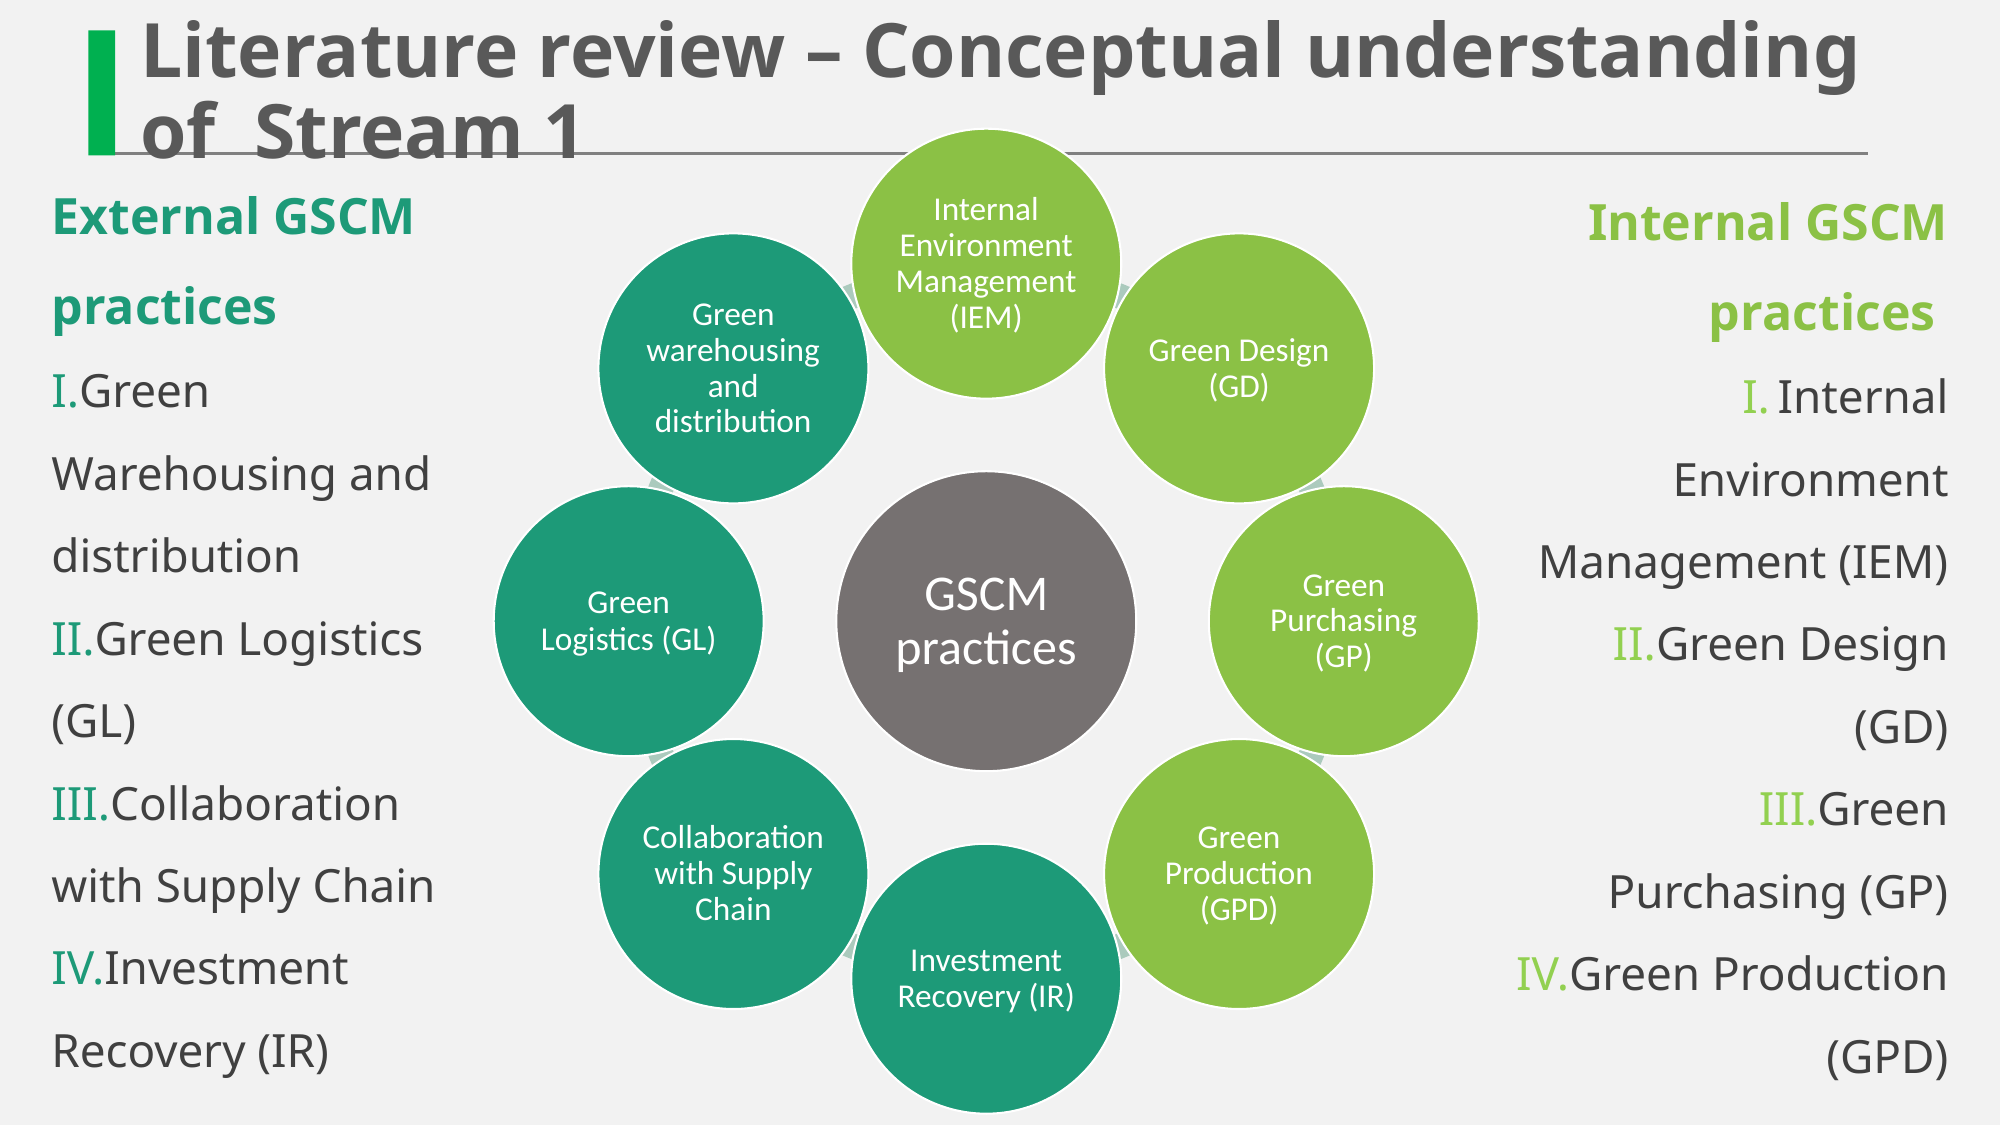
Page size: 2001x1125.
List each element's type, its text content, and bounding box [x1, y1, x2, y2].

text_box Literature review – Conceptual understanding of Stream 1 [125, 30, 1912, 156]
text_box External GSCM practices Green Warehousing and distribution Green Logistics (GL) Collaboration with Supply Chain Investment Recovery (IR) [36, 212, 481, 1102]
text_box Internal GSCM practices Internal Environment Management (IEM) Green Design (GD) Green Purchasing (GP) Green Production (GPD) [1653, 176, 1964, 1066]
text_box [319, 176, 1653, 1066]
text_box [87, 29, 116, 156]
